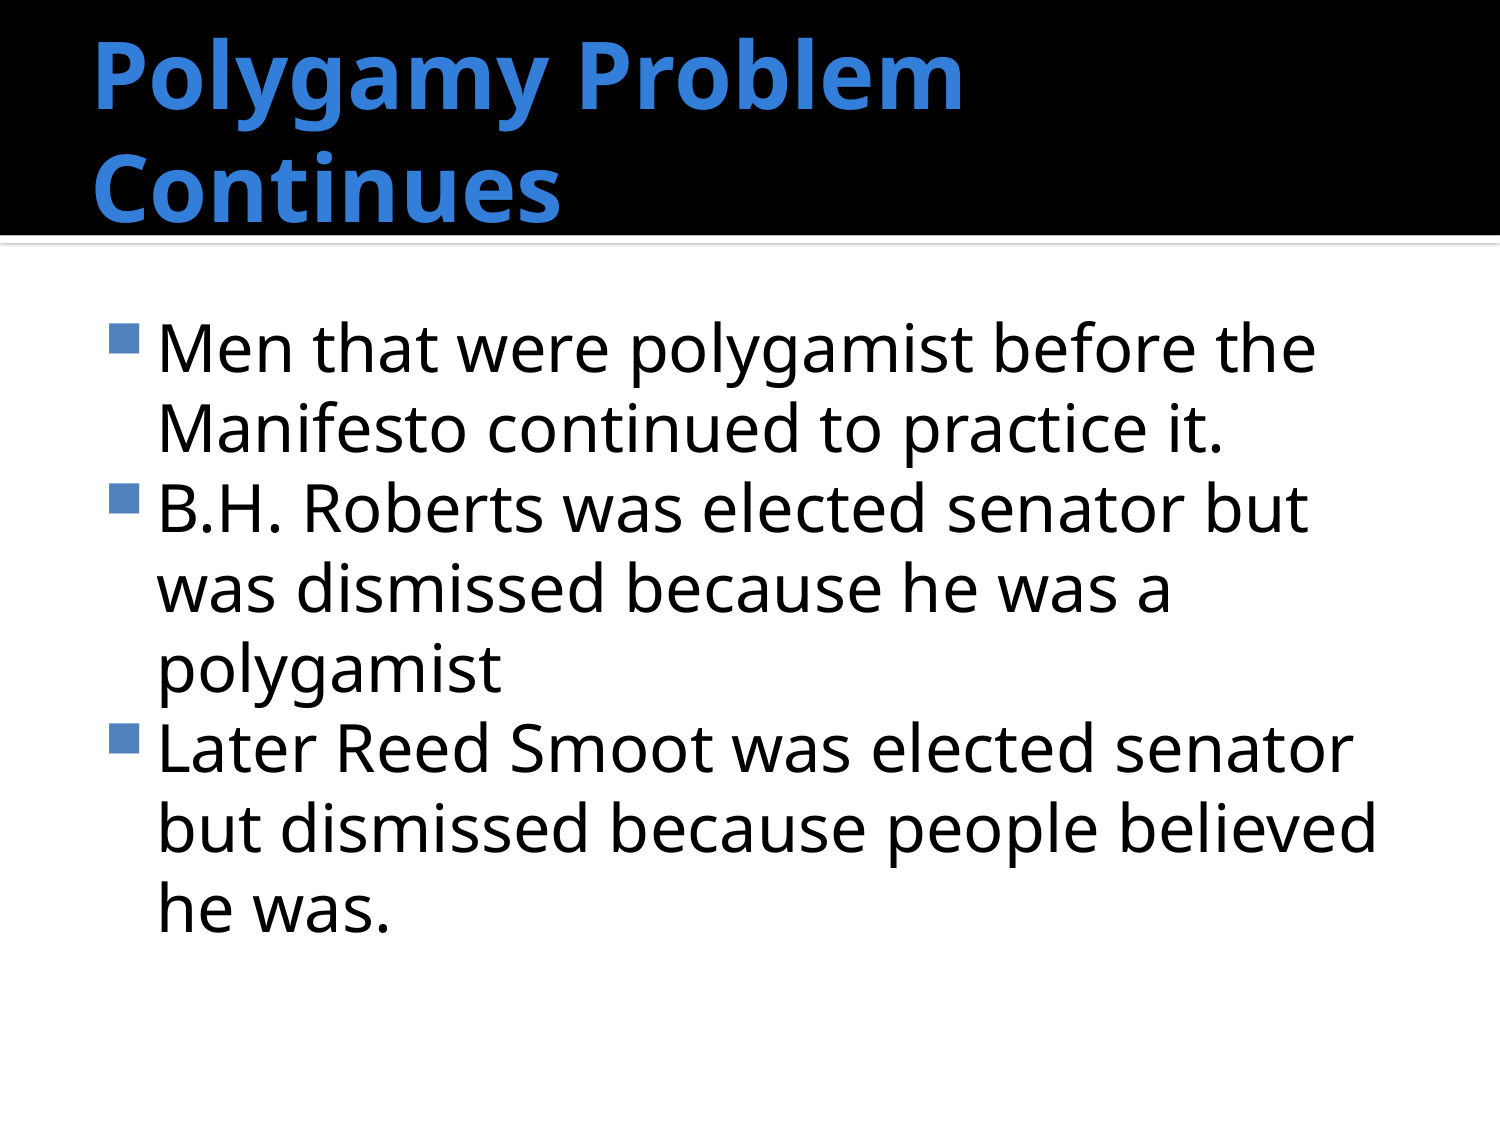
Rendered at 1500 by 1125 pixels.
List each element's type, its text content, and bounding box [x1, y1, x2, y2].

title Polygamy Problem Continues [75, 25, 1425, 231]
list Men that were polygamist before the Manifesto continued to practice it. B.H. Roberts was elected senator but was dismissed because he was a polygamist Later Reed Smoot was elected senator but dismissed because people believed he was. [75, 291, 1425, 1050]
